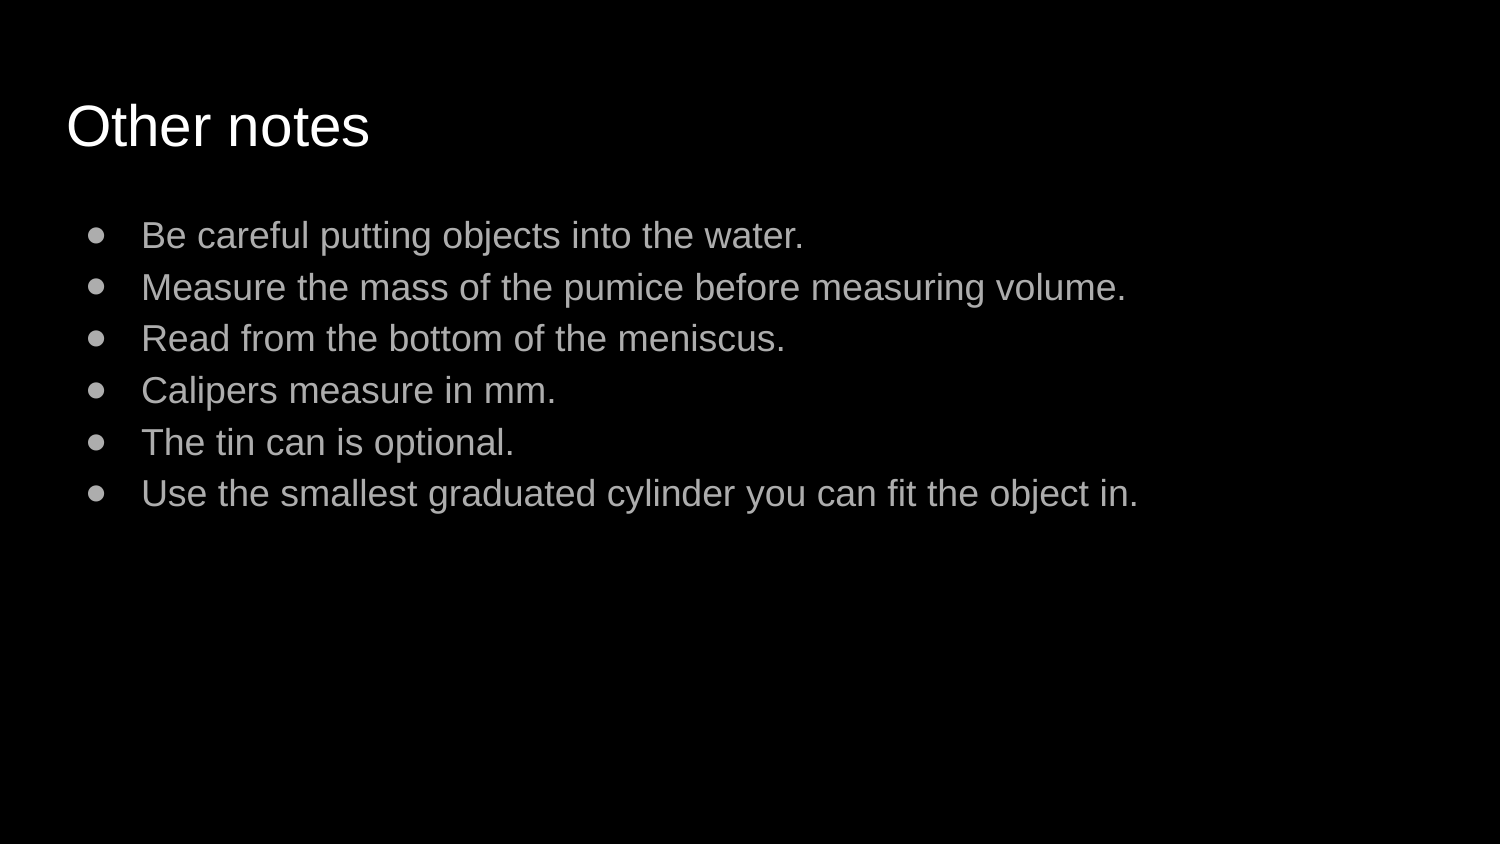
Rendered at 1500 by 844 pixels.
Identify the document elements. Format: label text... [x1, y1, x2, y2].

list Be careful putting objects into the water. Measure the mass of the pumice before measuring volume. Read from the bottom of the meniscus. Calipers measure in mm. The tin can is optional. Use the smallest graduated cylinder you can fit the object in. [51, 189, 1449, 750]
title Other notes [51, 72, 1449, 167]
